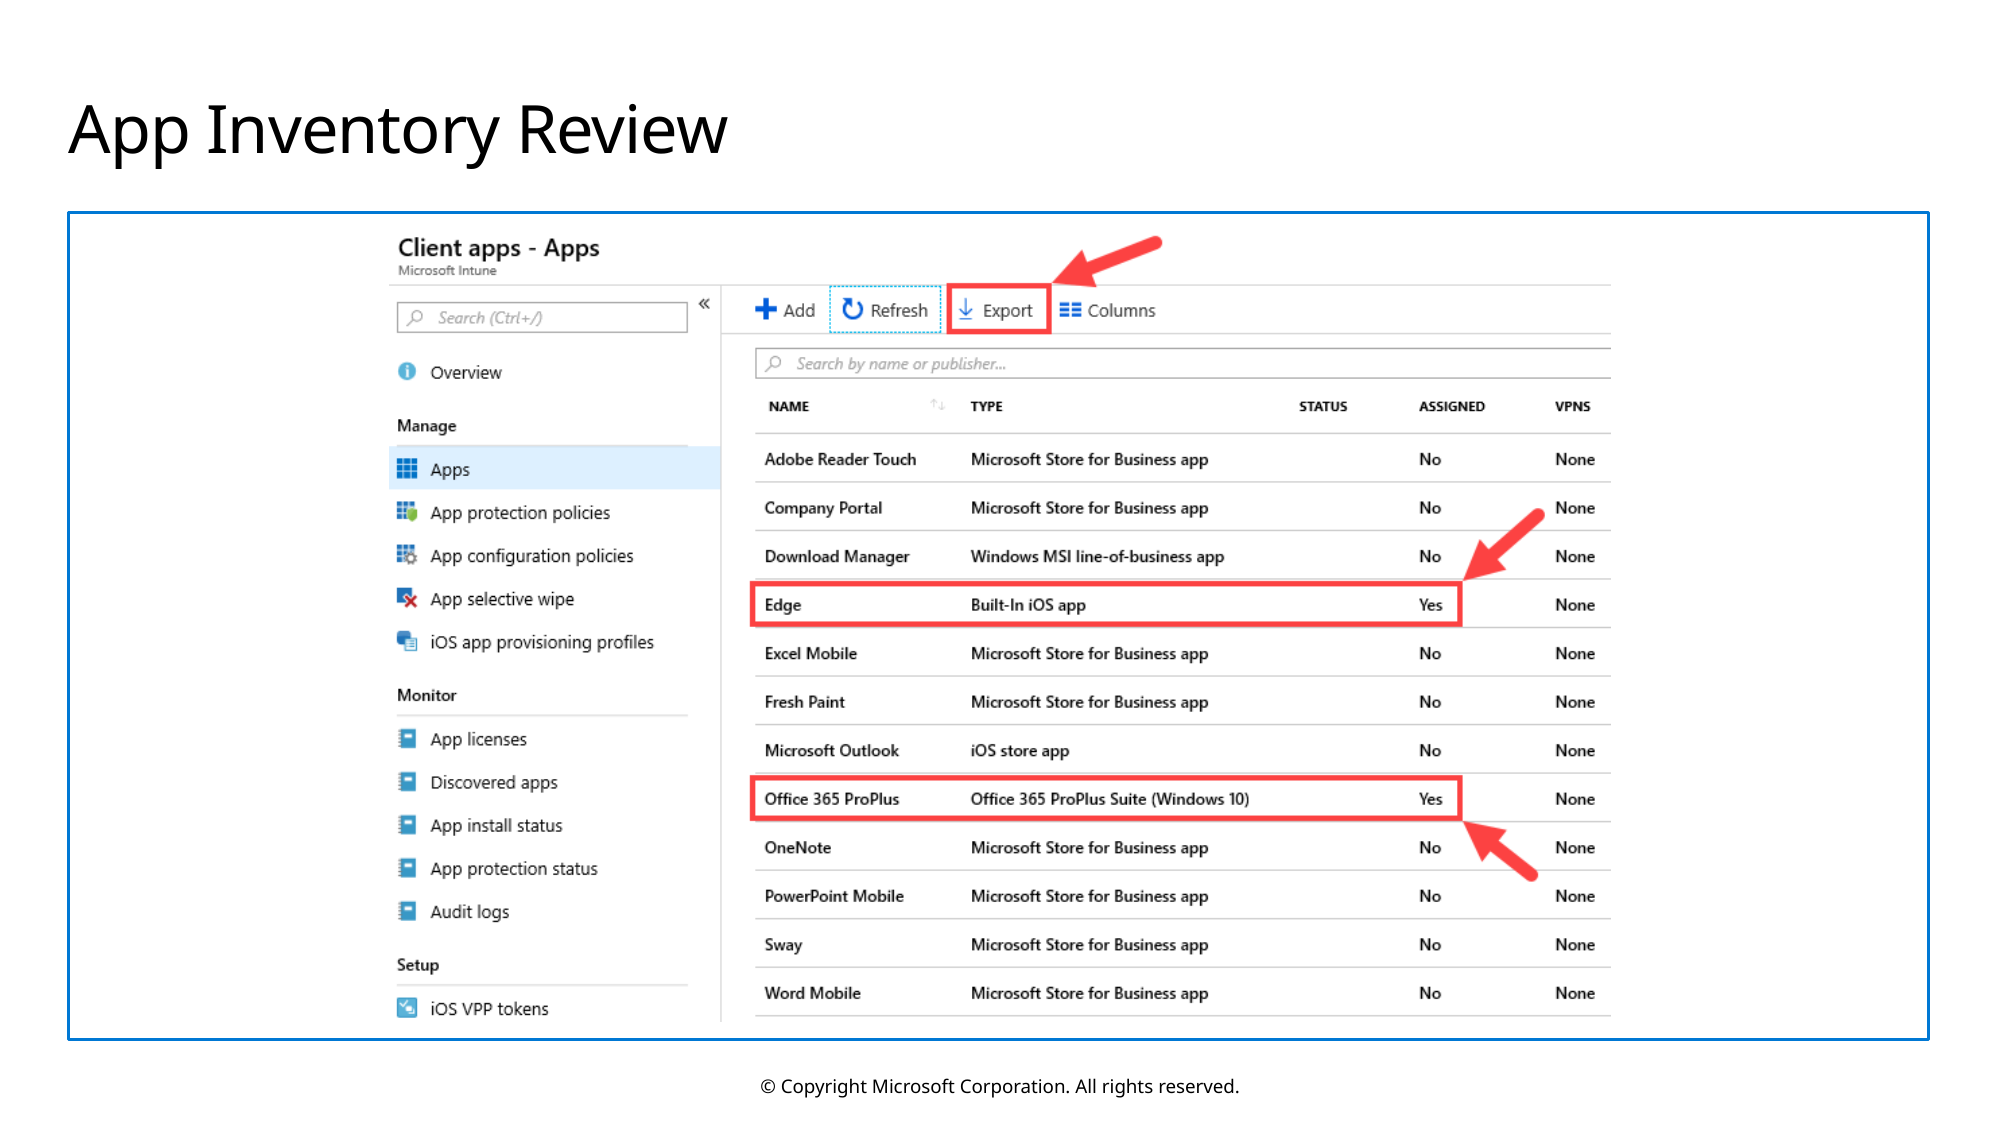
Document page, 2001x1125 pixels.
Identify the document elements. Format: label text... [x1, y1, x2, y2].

text_box [68, 212, 1929, 1040]
picture [389, 231, 1611, 1022]
title App Inventory Review [68, 72, 1929, 183]
